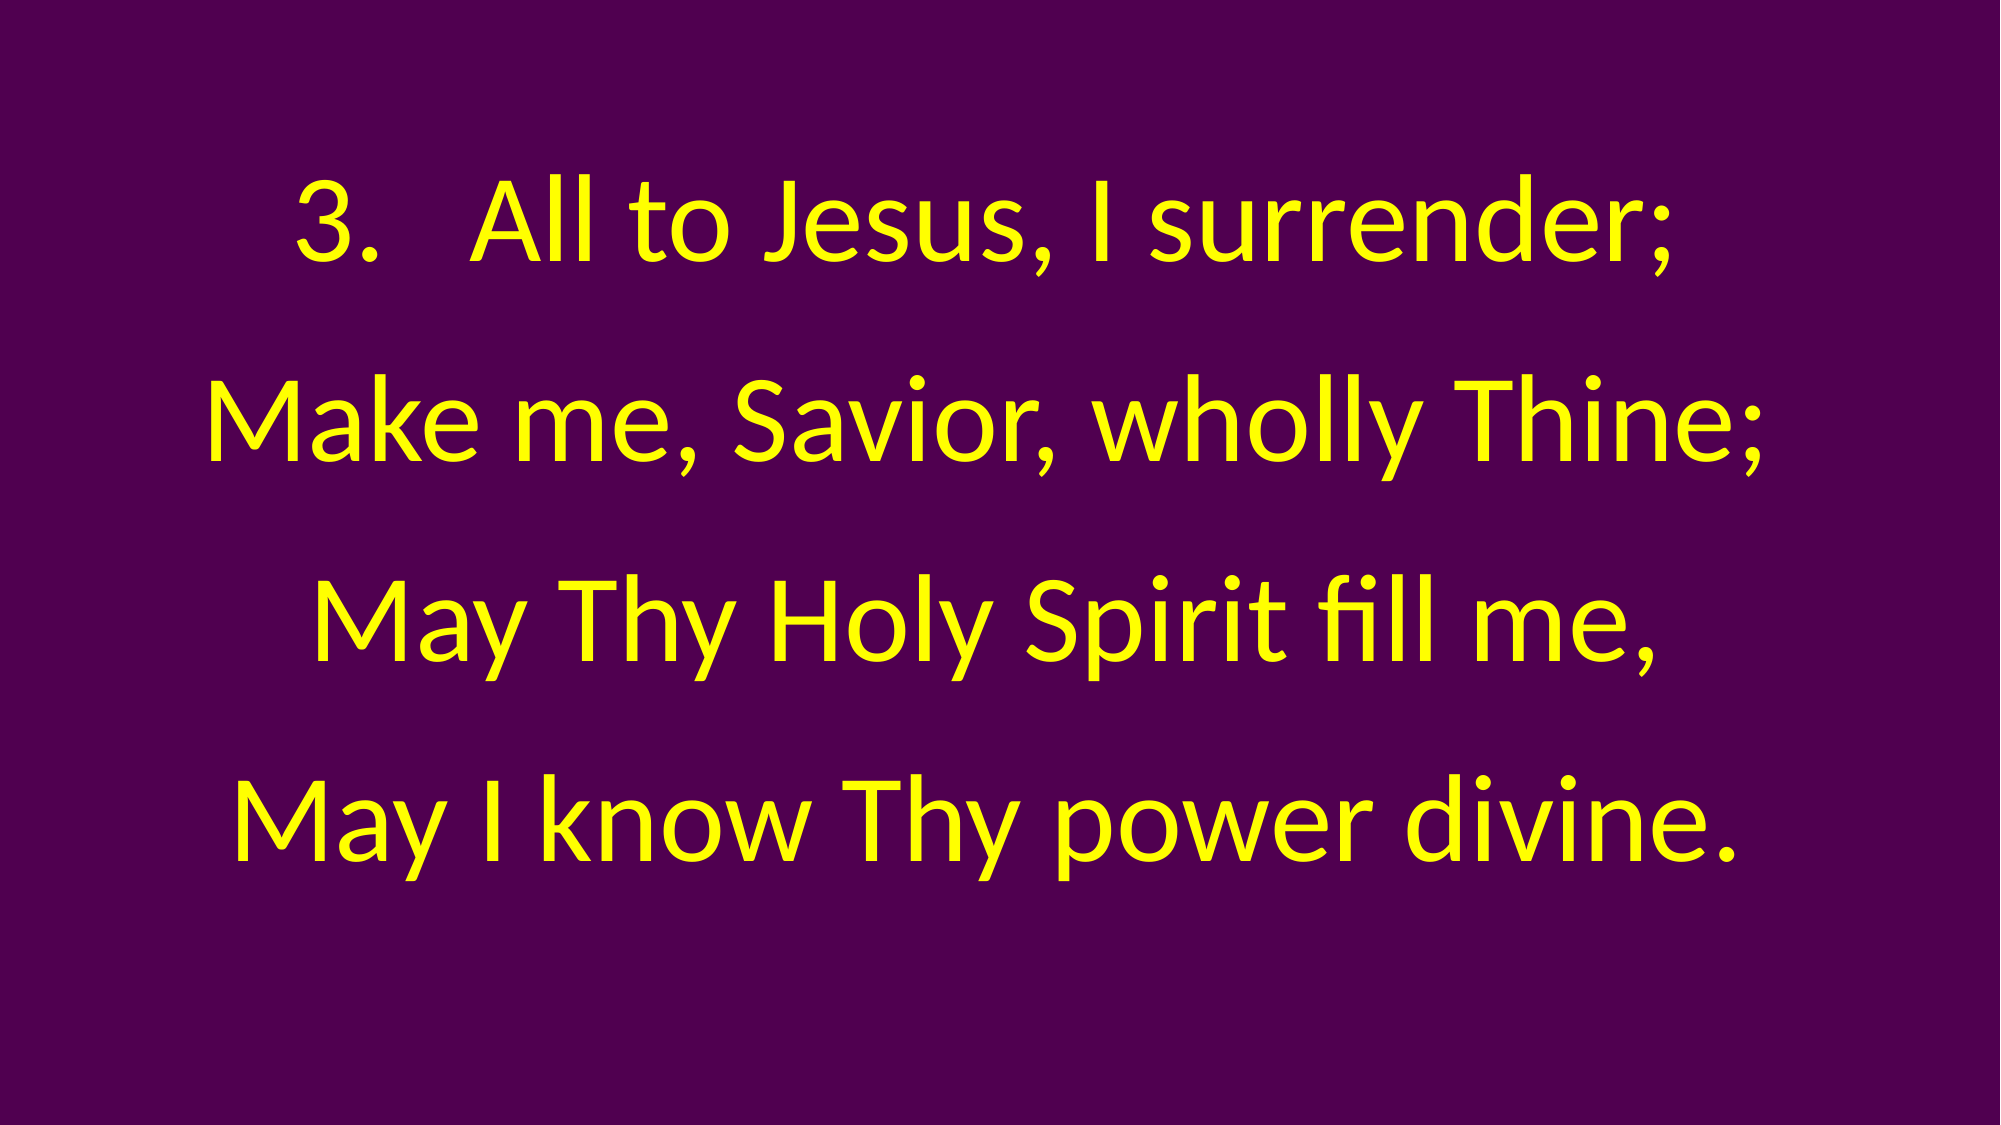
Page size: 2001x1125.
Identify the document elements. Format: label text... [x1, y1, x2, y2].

text_box 3. All to Jesus, I surrender; Make me, Savior, wholly Thine; May Thy Holy Spirit fill me, May I know Thy power divine. [84, 129, 1888, 894]
